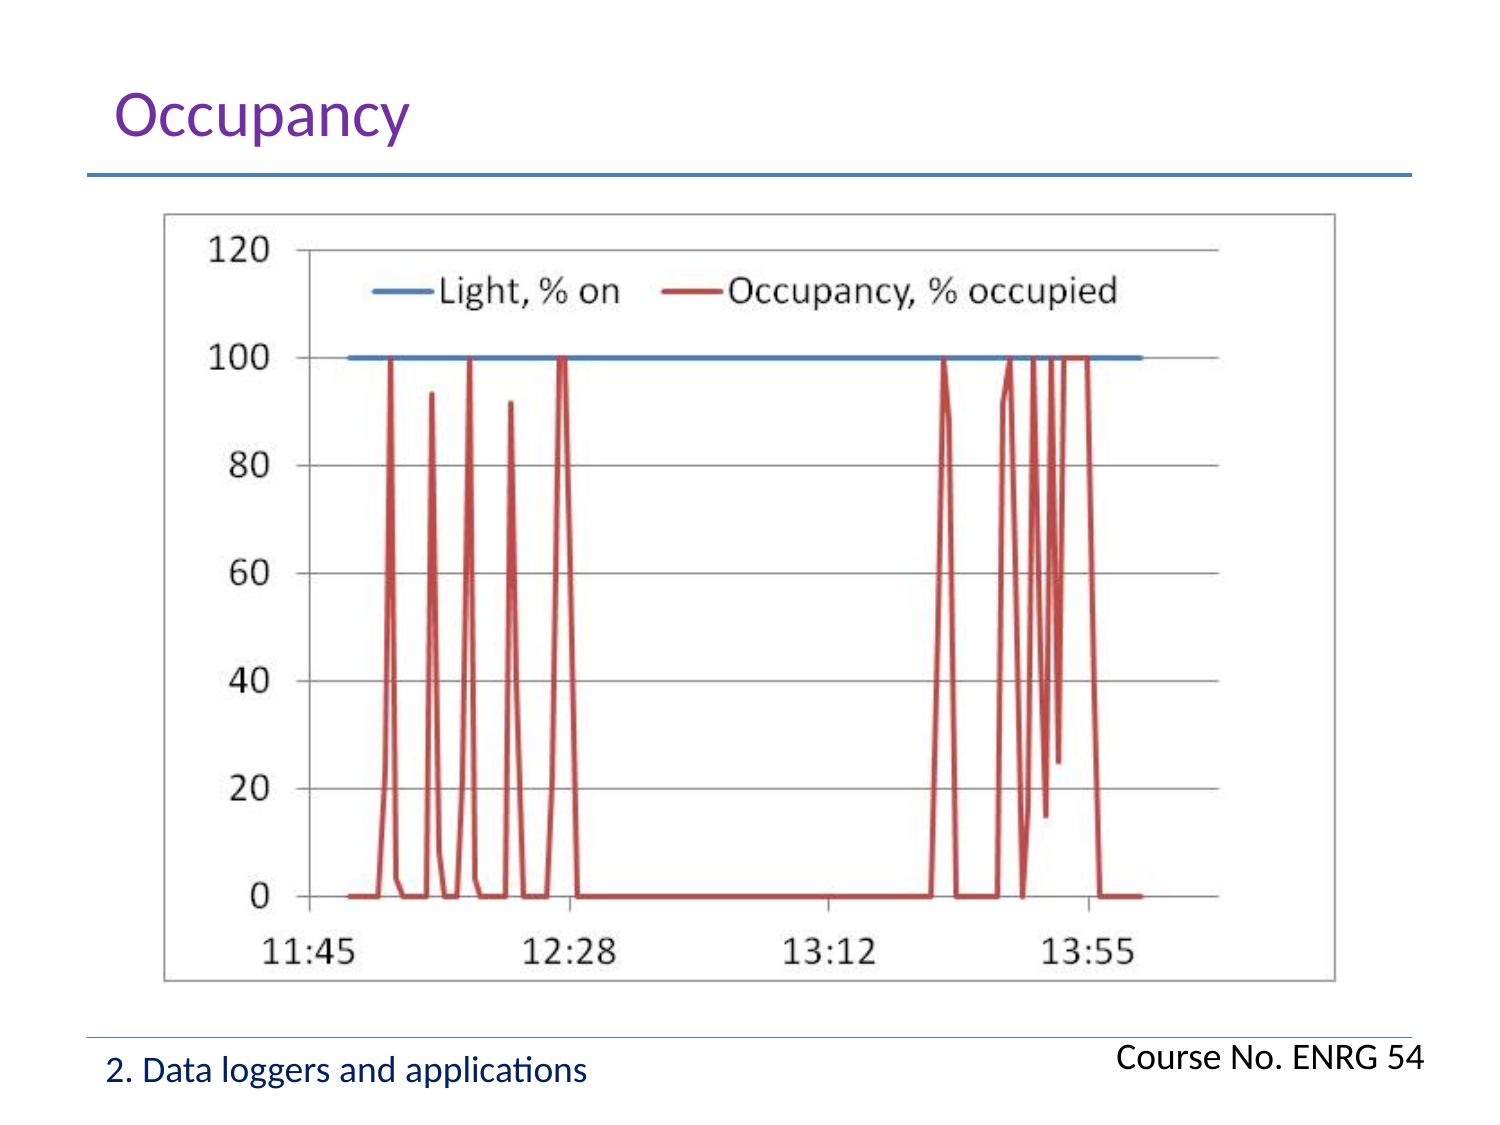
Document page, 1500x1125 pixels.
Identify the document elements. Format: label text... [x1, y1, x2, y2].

picture [162, 212, 1338, 985]
text_box 2. Data loggers and applications [90, 1046, 604, 1098]
text_box Occupancy [99, 62, 838, 158]
text_box Course No. ENRG 54 [1101, 1024, 1441, 1085]
